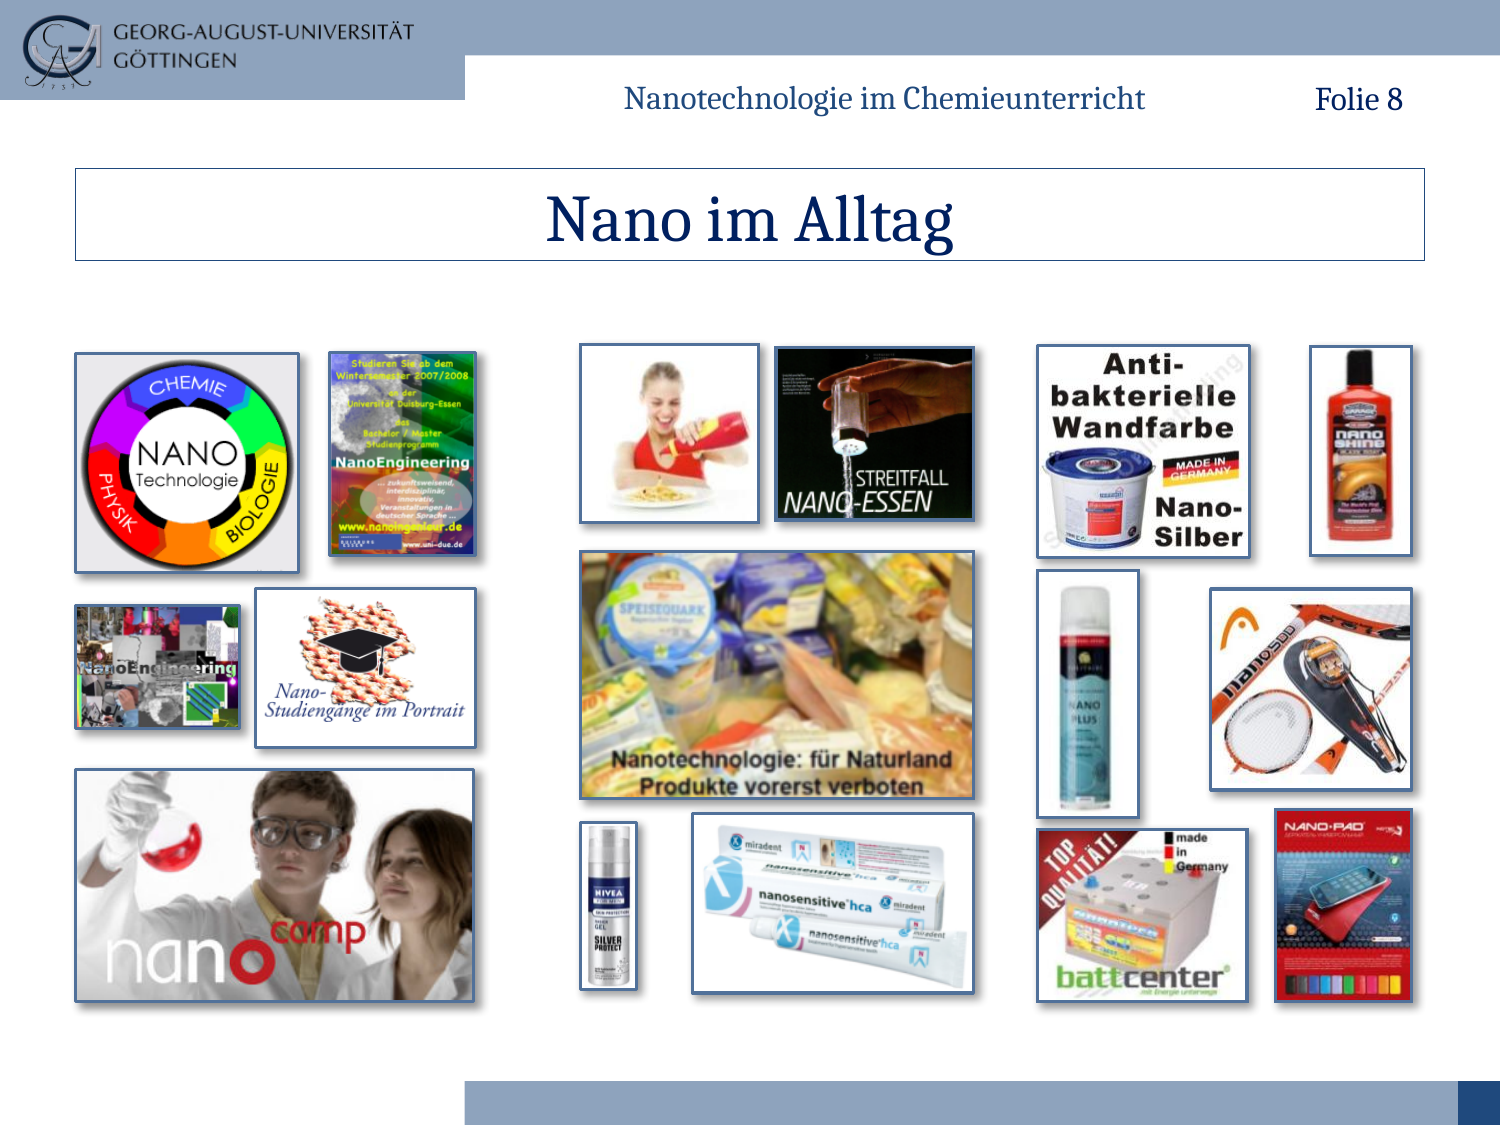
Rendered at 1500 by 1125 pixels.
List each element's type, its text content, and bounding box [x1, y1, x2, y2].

title Nano im Alltag [75, 168, 1425, 261]
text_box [550, 338, 1000, 1045]
slide_number Folie 8 [1248, 53, 1419, 140]
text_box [47, 338, 502, 1045]
picture [22, 14, 414, 90]
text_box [1003, 336, 1458, 1047]
